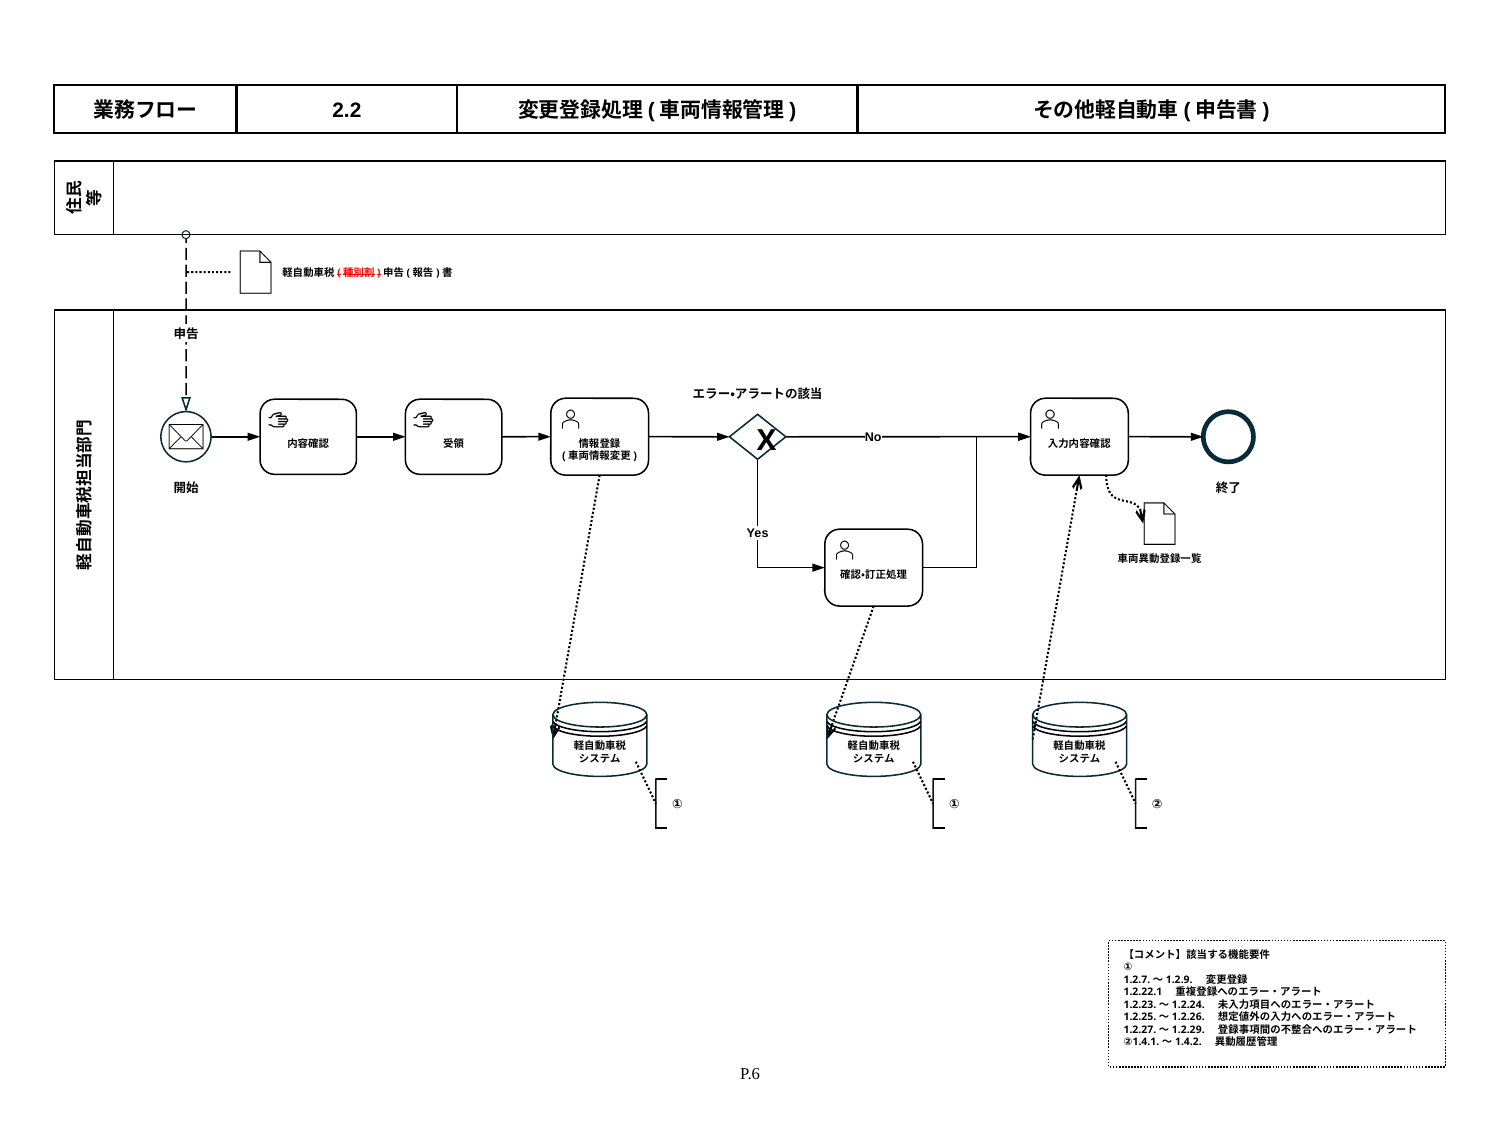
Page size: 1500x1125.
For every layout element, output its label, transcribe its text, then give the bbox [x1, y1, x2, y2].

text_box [1030, 397, 1129, 476]
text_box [912, 761, 1037, 829]
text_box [551, 701, 648, 777]
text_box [160, 411, 212, 463]
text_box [922, 436, 1032, 569]
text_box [53, 160, 1447, 236]
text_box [635, 761, 760, 829]
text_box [1115, 761, 1240, 829]
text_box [825, 701, 922, 777]
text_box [1105, 474, 1212, 592]
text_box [53, 309, 1447, 681]
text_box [824, 528, 924, 607]
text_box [259, 398, 357, 475]
slide_number P.6 [581, 1042, 919, 1103]
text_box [186, 246, 431, 298]
text_box 【コメント】該当する機能要件 ① 1.2.7.～1.2.9. 変更登録 1.2.22.1 重複登録へのエラー・アラート 1.2.23.～1.2.24. 未入力項目へのエラー・アラート 1.2.25.～1.2.26. 想定値外の入力へのエラー・アラート 1.2.27.～1.2.29. 登録事項間の不整合へのエラー・アラート ②1.4.1.～1.4.2. 異動履歴管理 [1107, 939, 1447, 1068]
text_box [404, 398, 503, 475]
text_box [550, 397, 650, 476]
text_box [53, 84, 1447, 134]
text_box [736, 479, 846, 548]
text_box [1031, 701, 1128, 777]
